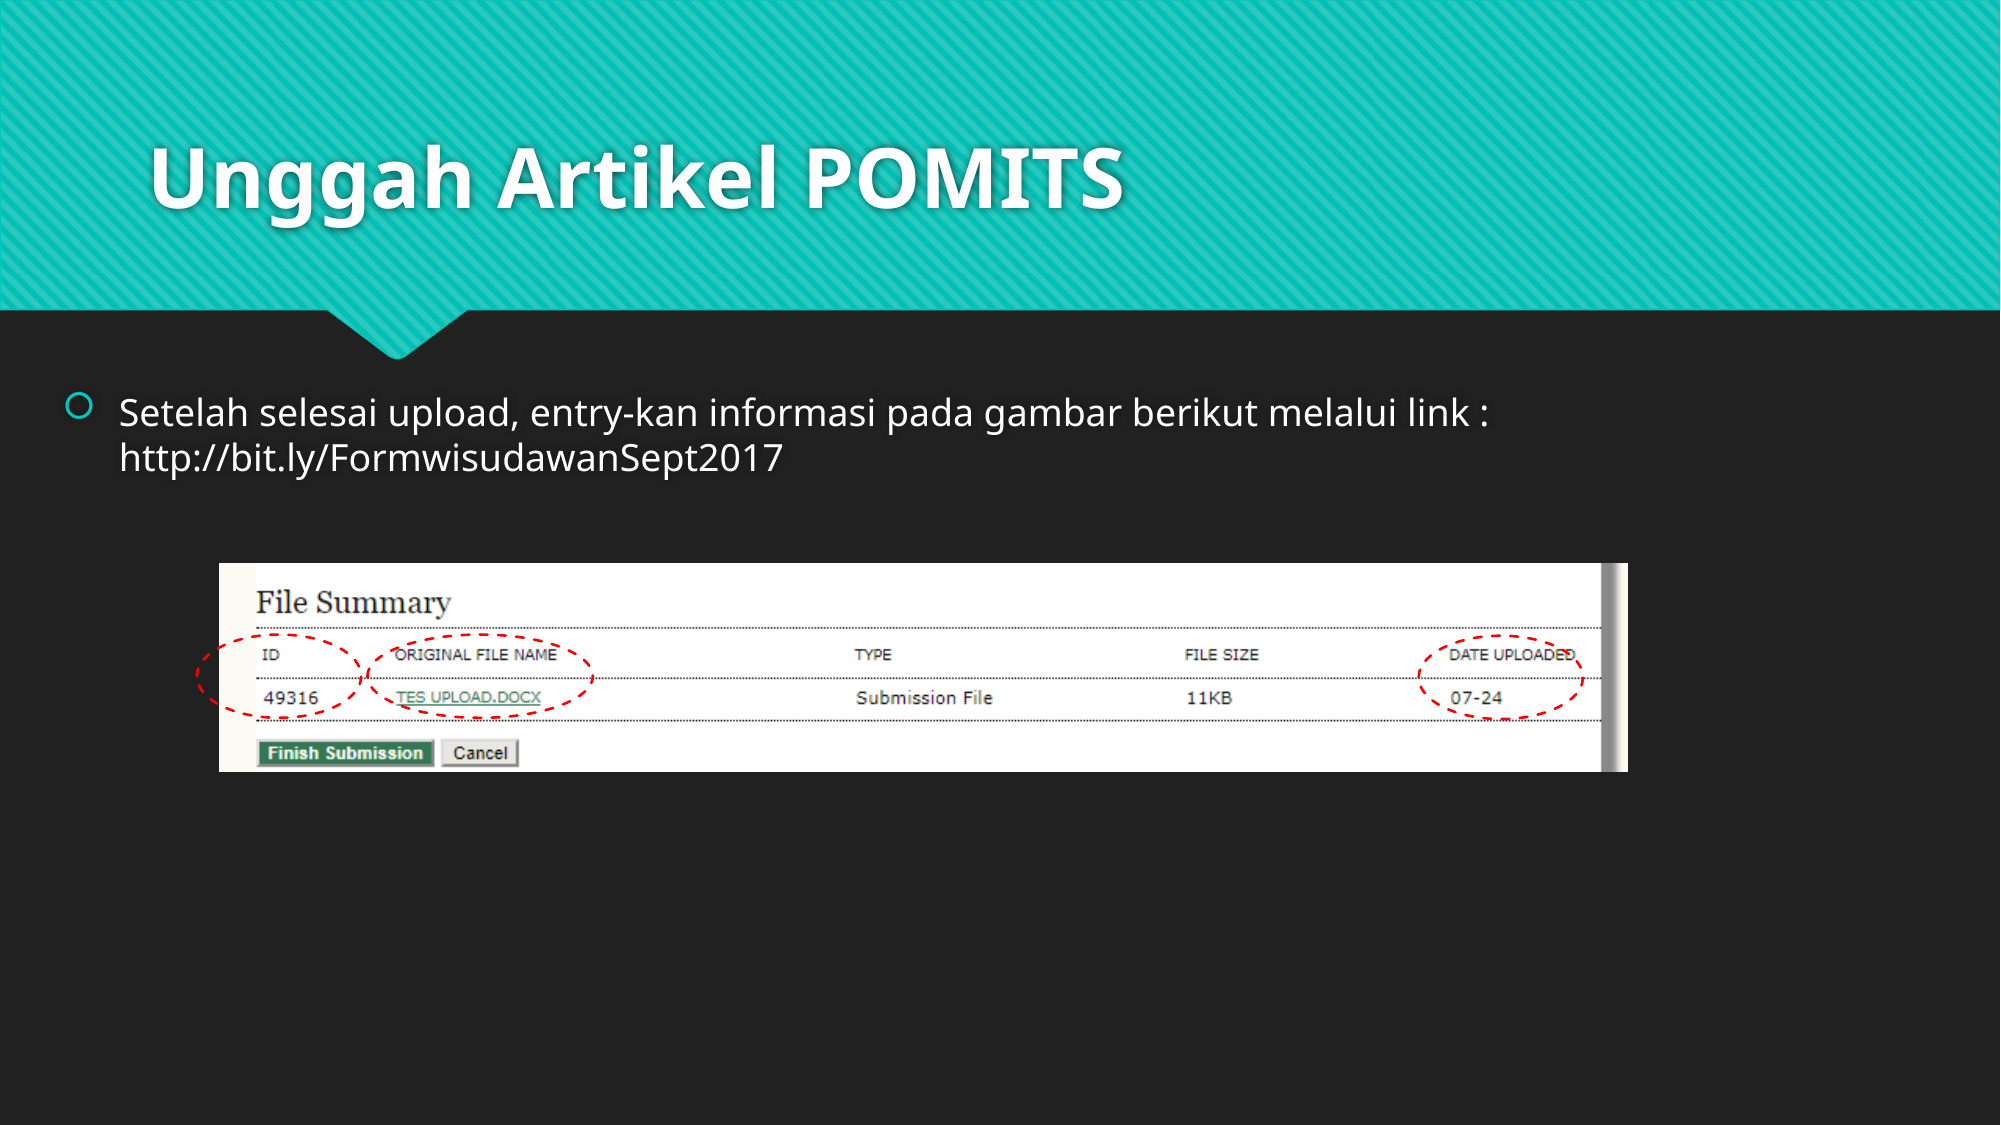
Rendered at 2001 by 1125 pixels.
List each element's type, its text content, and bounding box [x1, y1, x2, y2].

title Unggah Artikel POMITS [132, 73, 1868, 233]
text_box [196, 563, 1628, 772]
list Setelah selesai upload, entry-kan informasi pada gambar berikut melalui link : http://bit.ly/FormwisudawanSept2017 [47, 380, 1972, 978]
